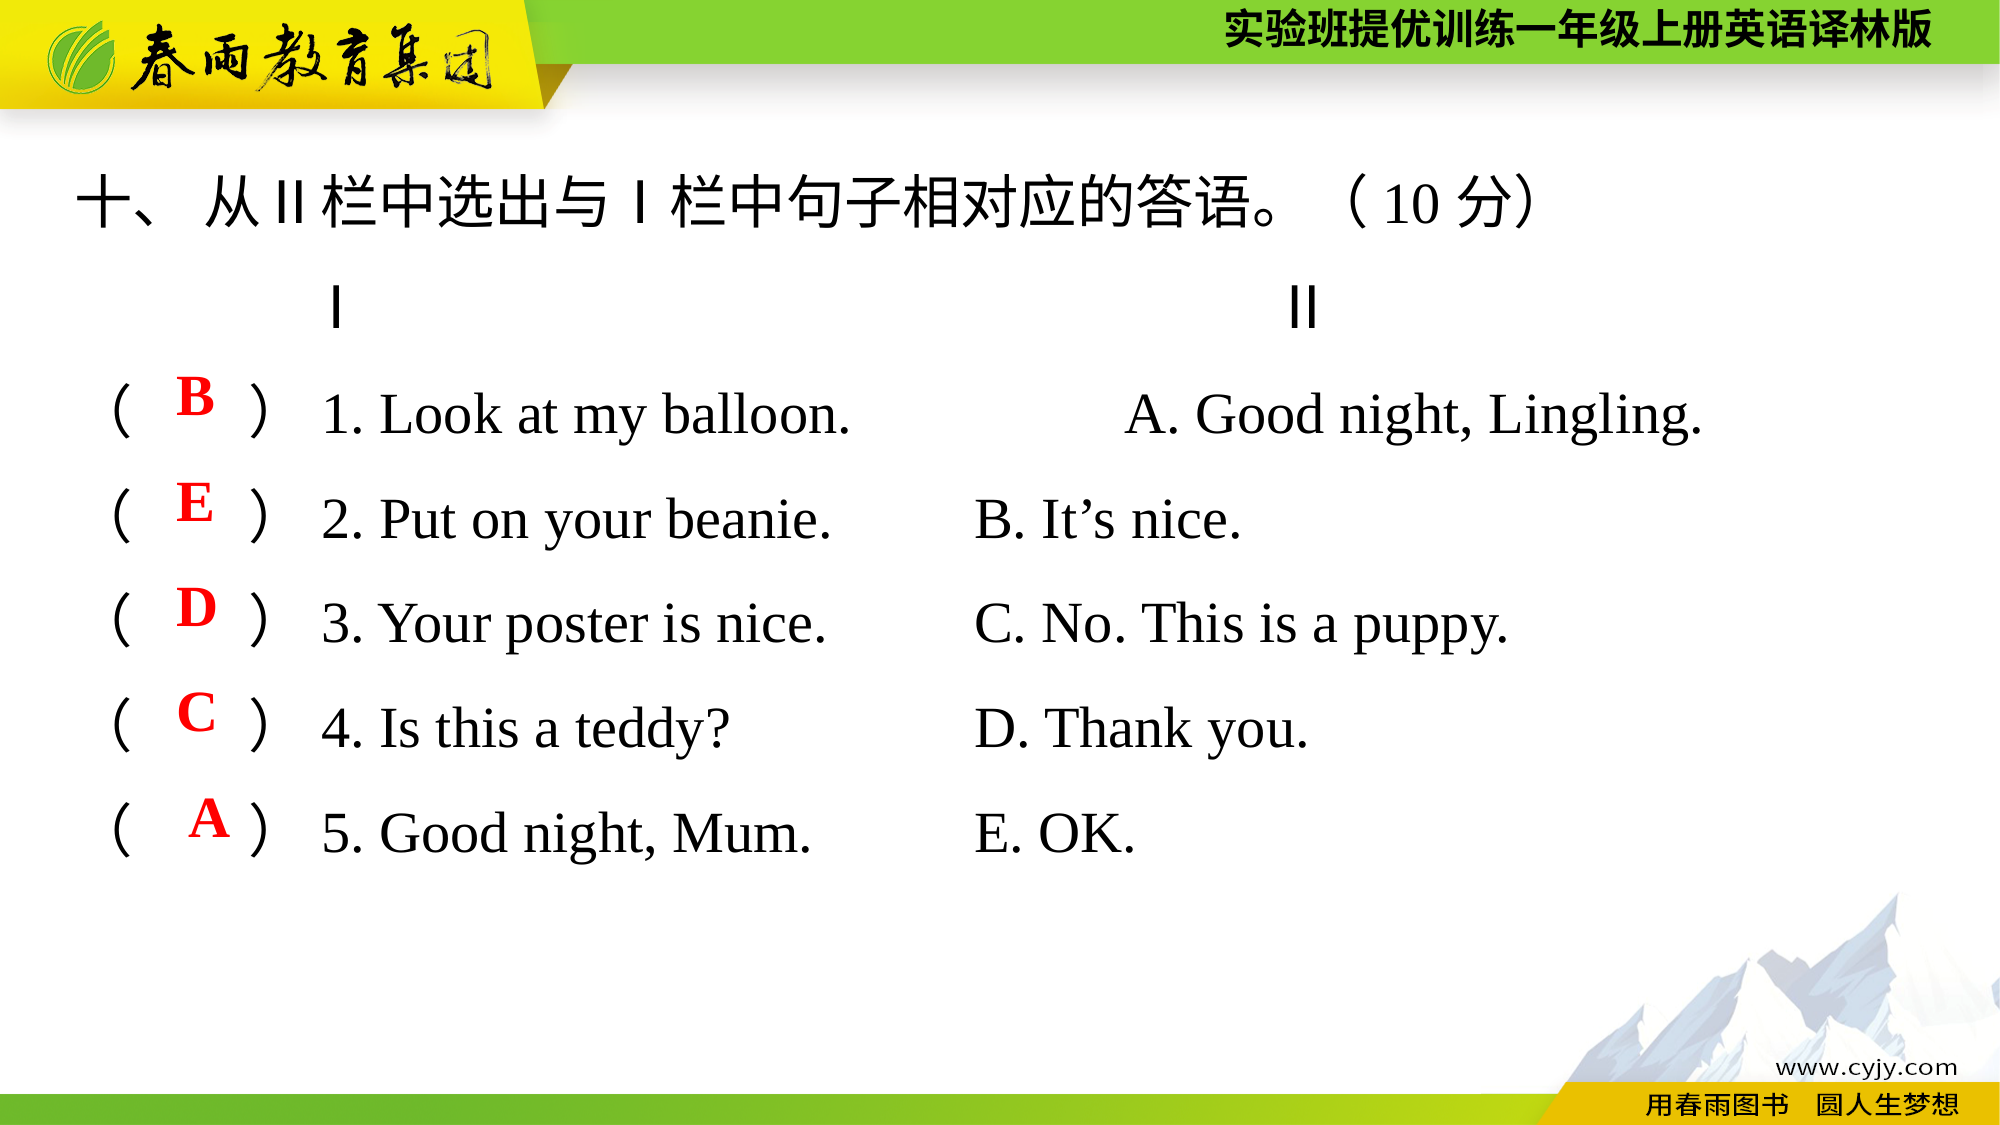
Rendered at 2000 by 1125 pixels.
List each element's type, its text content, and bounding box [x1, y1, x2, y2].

picture [0, 0, 2000, 1125]
text_box C [161, 665, 234, 751]
list 十、 从Ⅱ栏中选出与Ⅰ栏中句子相对应的答语。（10分） Ⅰ Ⅱ （ ）1. Look at my balloon. A. Good night, Lingling. （ ）2. Put on your beanie. B. It’s nice. （ ）3. Your poster is nice. C. No. This is a puppy. （ ）4. Is this a teddy? D. Thank you. （ ）5. Good night, Mum. E. OK. [59, 122, 1944, 880]
text_box E [161, 456, 231, 541]
text_box A [173, 771, 246, 857]
text_box D [161, 561, 234, 646]
text_box B [161, 349, 231, 435]
